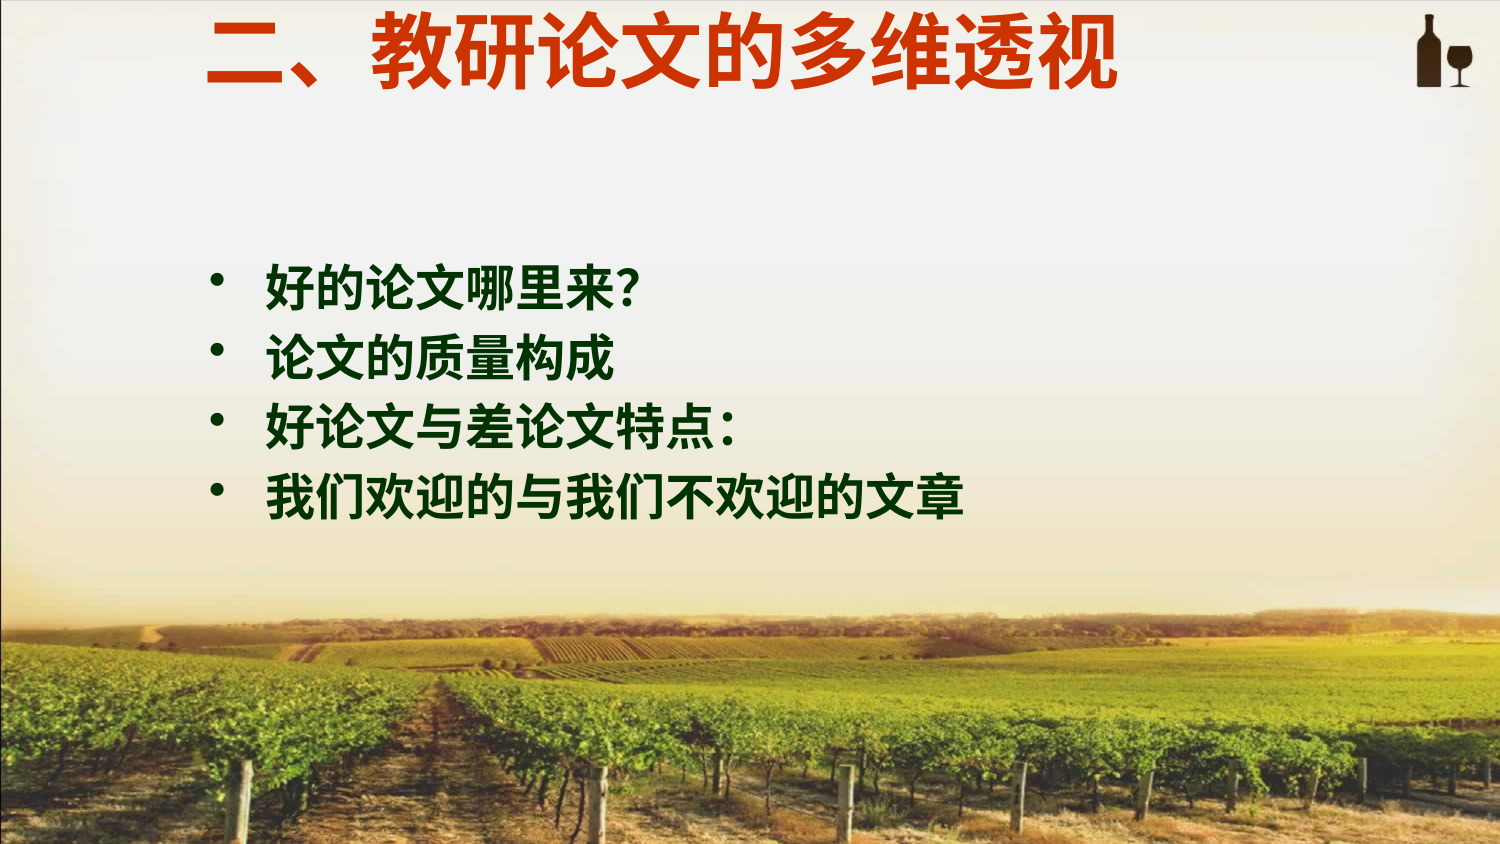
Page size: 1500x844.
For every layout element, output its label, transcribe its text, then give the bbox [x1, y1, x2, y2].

title 二、教研论文的多维透视 [188, 26, 1468, 207]
picture [0, 0, 1500, 844]
list 好的论文哪里来？ 论文的质量构成 好论文与差论文特点： 我们欢迎的与我们不欢迎的文章 [193, 248, 1470, 755]
